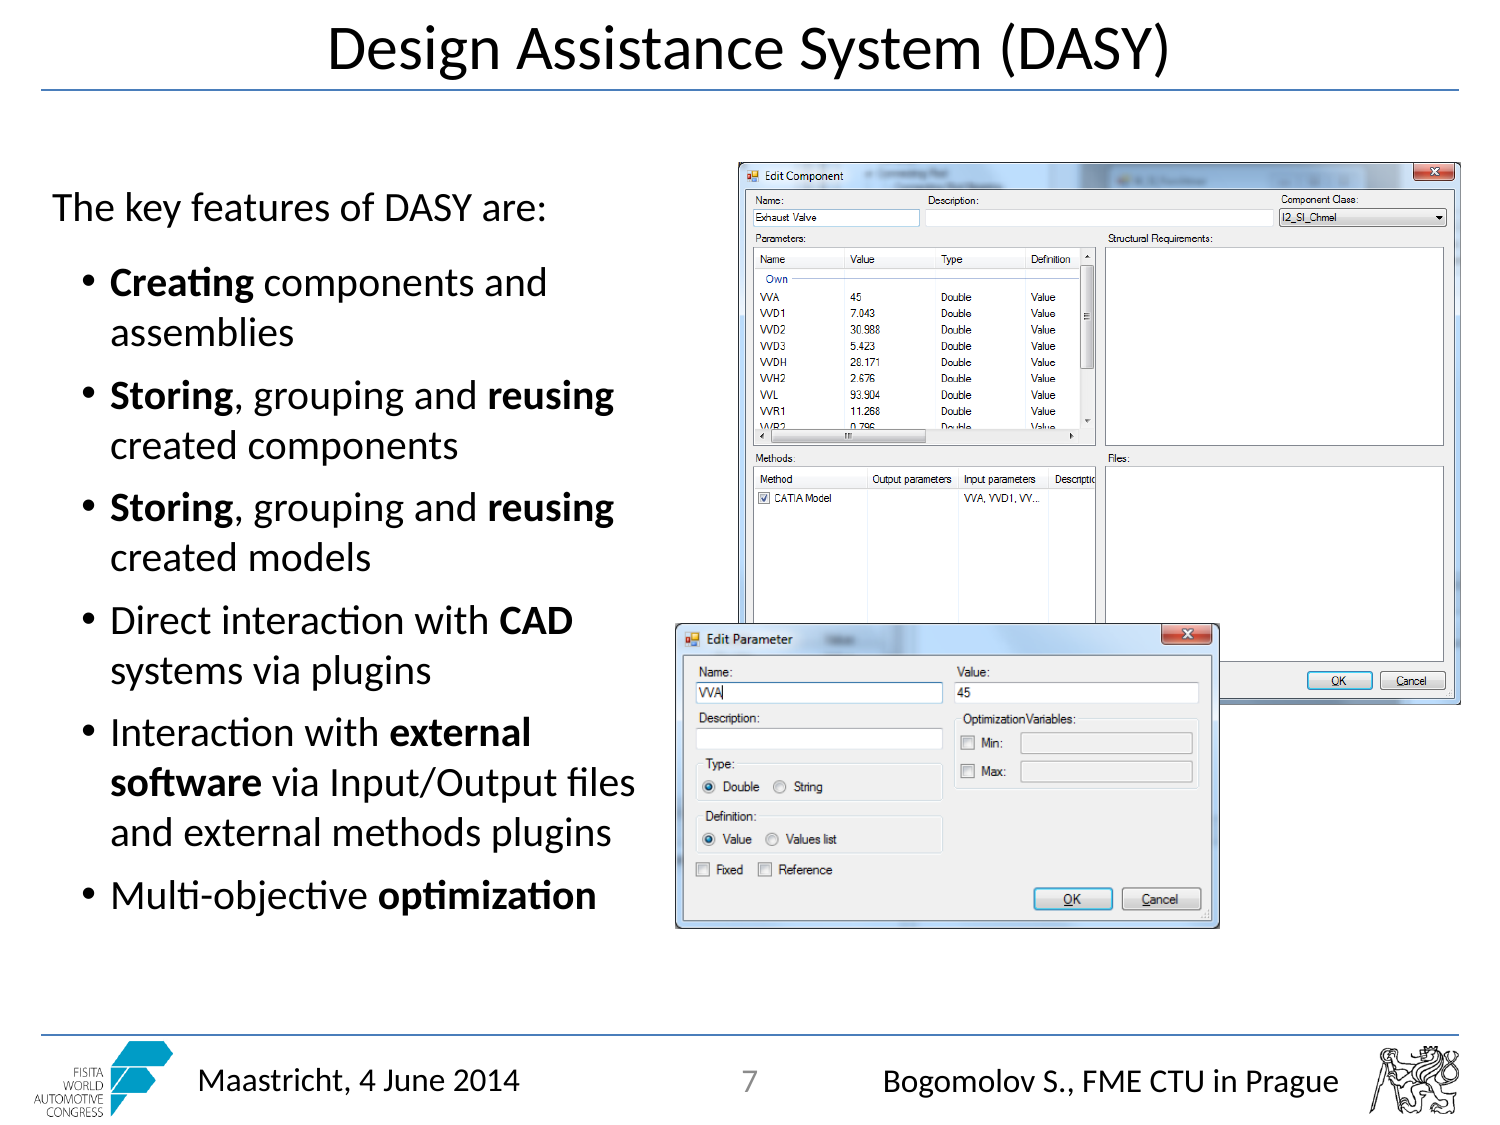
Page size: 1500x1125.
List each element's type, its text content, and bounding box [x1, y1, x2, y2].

picture [31, 1037, 174, 1119]
picture [1369, 1046, 1459, 1114]
picture [674, 162, 1461, 929]
slide_number 7 [711, 1049, 789, 1110]
title Design Assistance System (DASY) [75, 0, 1425, 90]
text_box The key features of DASY are: Creating components and assemblies Storing, grouping and reusing created components Storing, grouping and reusing created models Direct interaction with CAD systems via plugins Interaction with external software via Input/Output files and external methods plugins Multi-objective optimization [37, 172, 675, 926]
